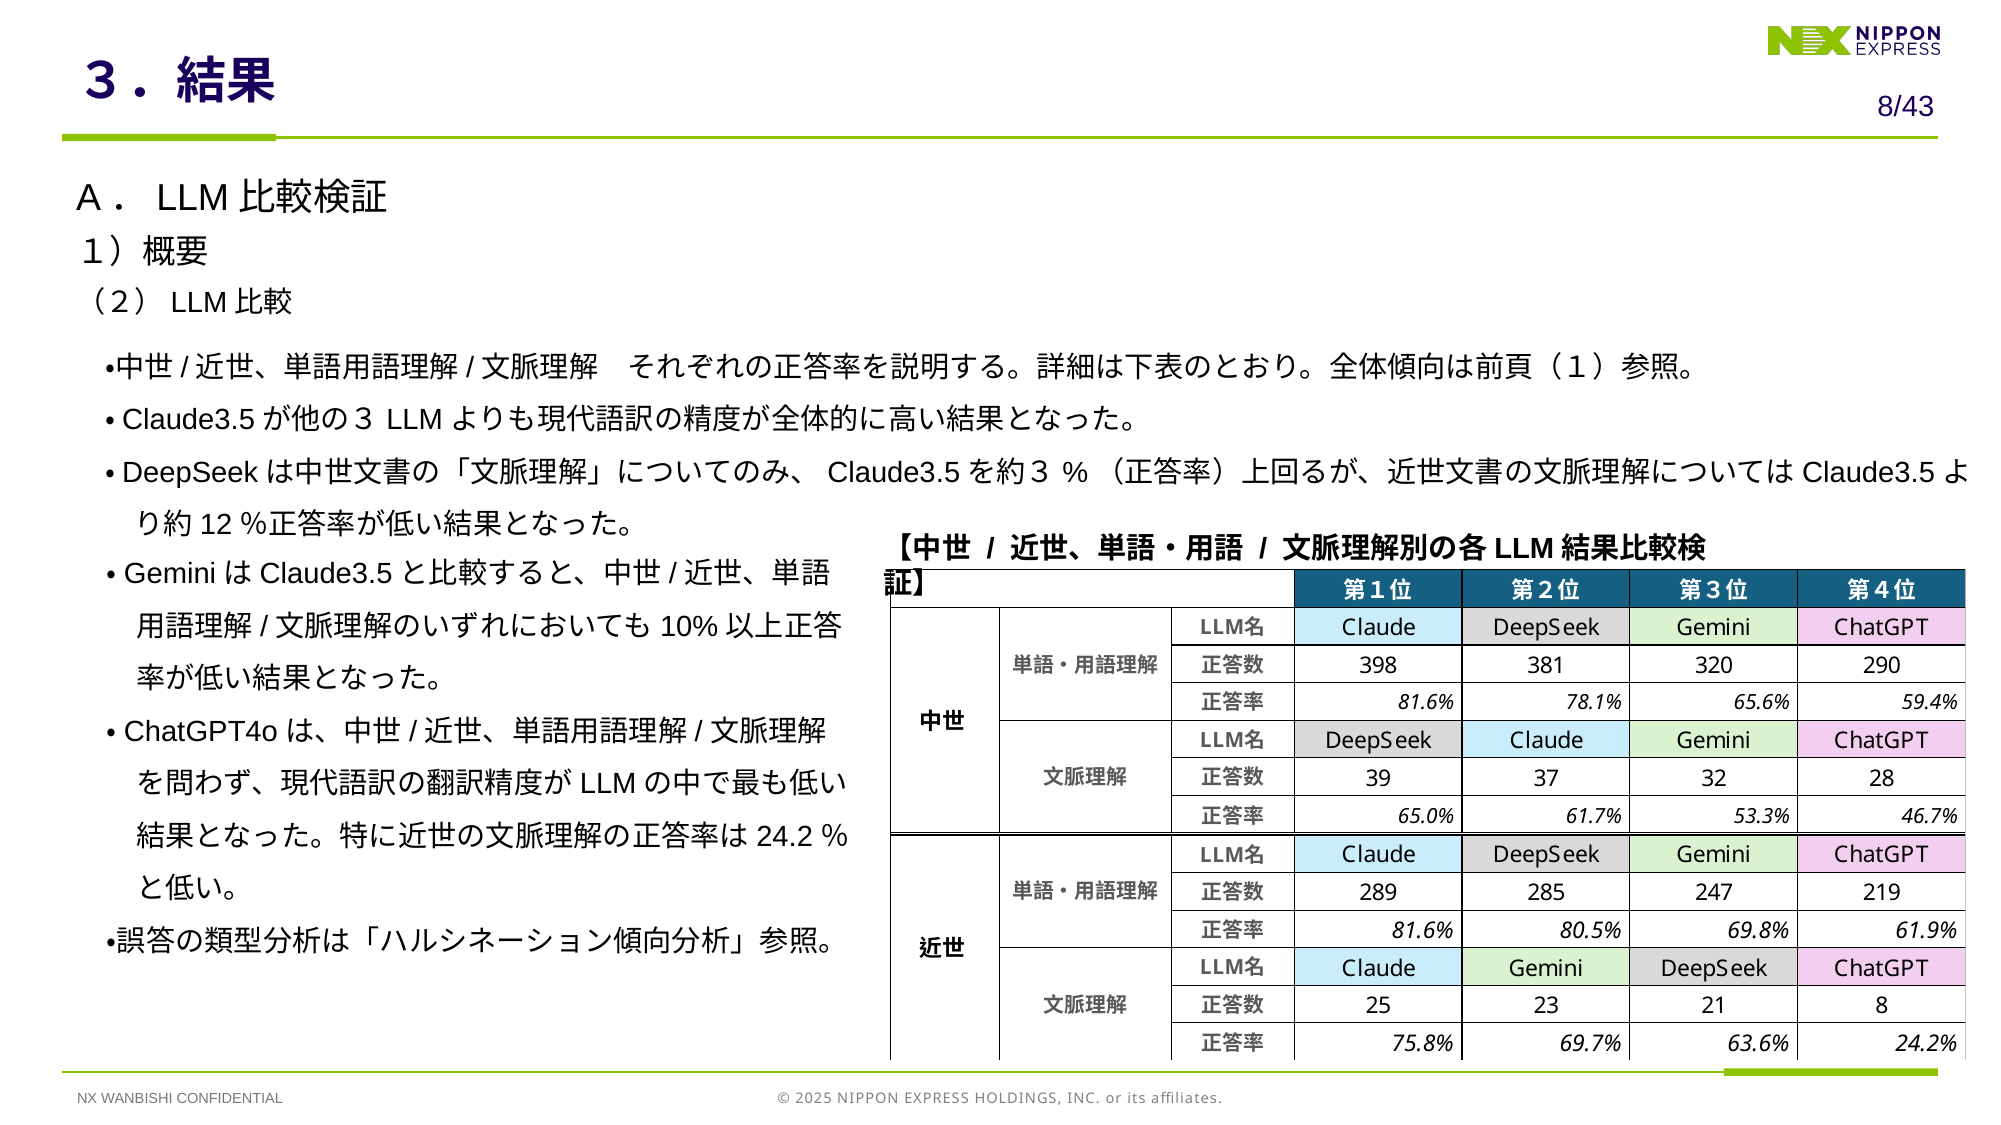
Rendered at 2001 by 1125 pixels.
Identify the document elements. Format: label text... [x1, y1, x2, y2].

text_box ・GeminiはClaude3.5と比較すると、中世/近世、単語用語理解/文脈理解のいずれにおいても10%以上正答率が低い結果となった。 ・ChatGPT4oは、中世/近世、単語用語理解/文脈理解を問わず、現代語訳の翻訳精度がLLMの中で最も低い結果となった。特に近世の文脈理解の正答率は24.2％と低い。 ・誤答の類型分析は「ハルシネーション傾向分析」参照。 [63, 529, 869, 965]
text_box A．LLM比較検証 １）概要 （２）LLM比較 ・中世/近世、単語用語理解/文脈理解 それぞれの正答率を説明する。詳細は下表のとおり。全体傾向は前頁（１）参照。 ・Claude3.5が他の３LLMよりも現代語訳の精度が全体的に高い結果となった。 ・DeepSeekは中世文書の「文脈理解」についてのみ、Claude3.5を約３%（正答率）上回るが、近世文書の文脈理解についてはClaude3.5より約12％正答率が低い結果となった。 [61, 165, 1988, 548]
footer NX WANBISHI CONFIDENTIAL [62, 1086, 738, 1110]
slide_number 7/43 [1848, 87, 1935, 123]
picture [1768, 26, 1940, 55]
text_box 【中世 / 近世、単語・用語 / 文脈理解別の各LLM結果比較検証】 [868, 522, 1764, 607]
picture [889, 569, 1967, 1062]
title ３．結果 [62, 41, 1742, 103]
